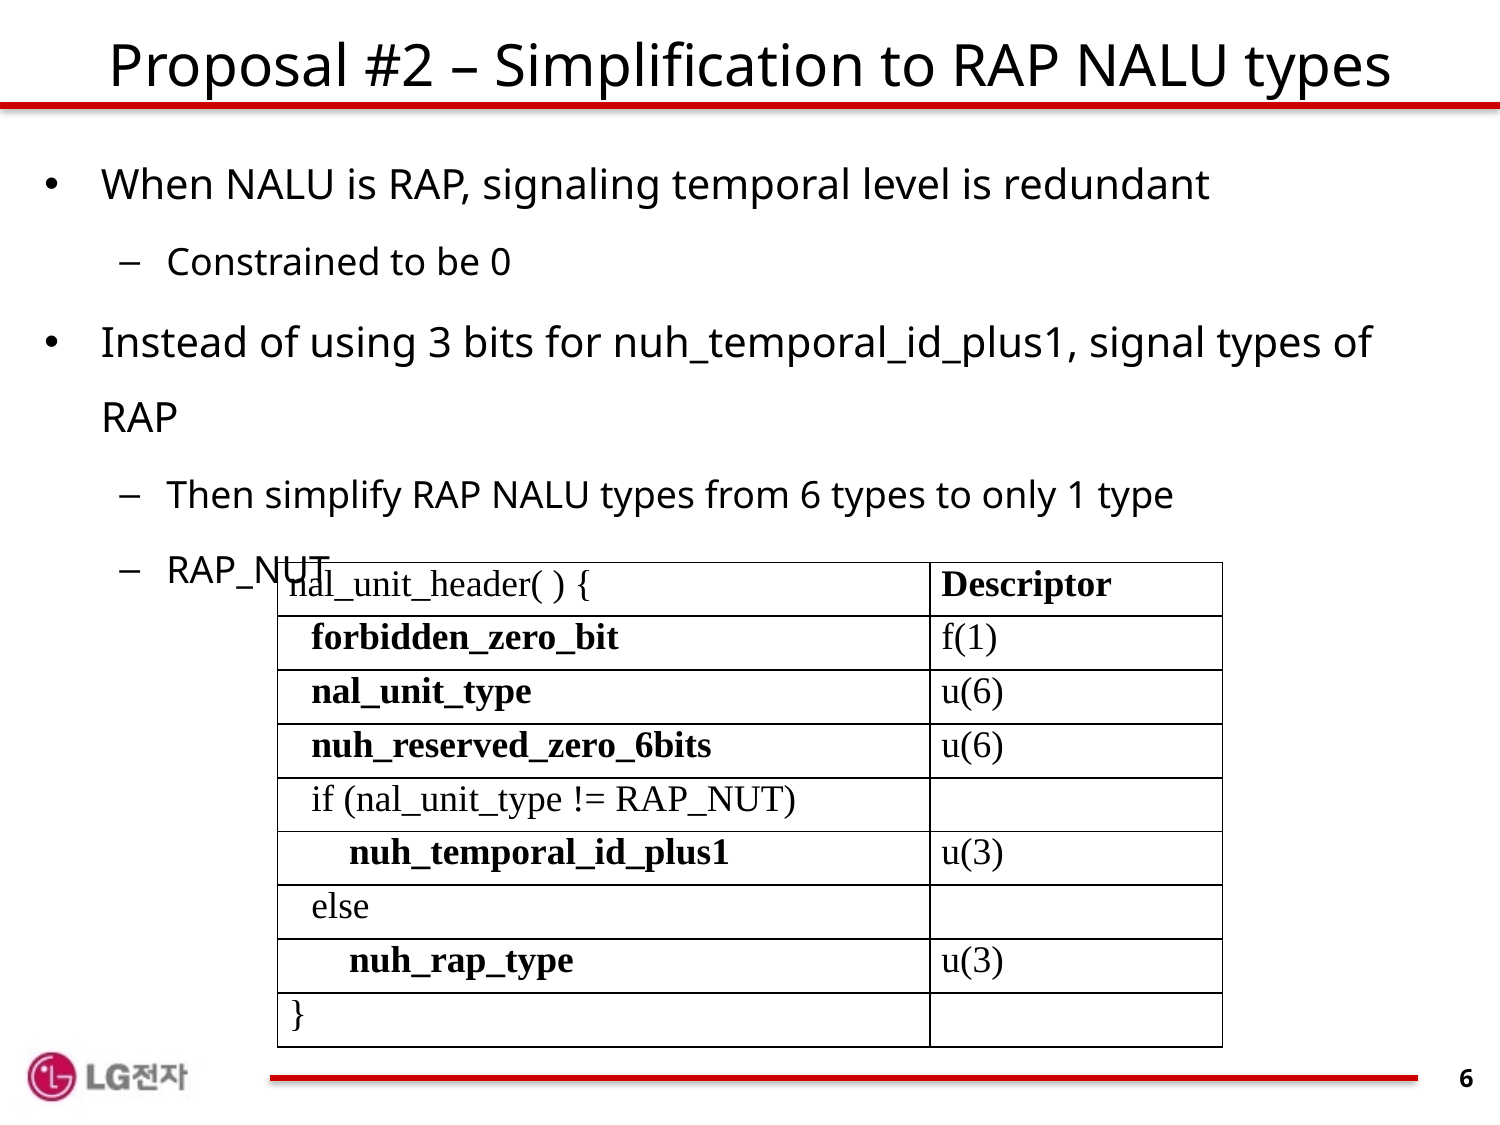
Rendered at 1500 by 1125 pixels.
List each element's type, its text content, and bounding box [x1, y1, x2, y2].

table_cell } [278, 994, 929, 1046]
table_cell else [278, 886, 929, 938]
table_cell nuh_reserved_zero_6bits [278, 725, 929, 777]
table_cell [931, 994, 1222, 1046]
table_cell nal_unit_type [278, 671, 929, 723]
slide_number 6 [1417, 1054, 1489, 1114]
table_header Descriptor [931, 563, 1222, 615]
table_cell u(6) [931, 671, 1222, 723]
picture [0, 1037, 249, 1125]
table_cell [931, 886, 1222, 938]
table_cell u(3) [931, 940, 1222, 992]
list When NALU is RAP, signaling temporal level is redundant Constrained to be 0 Instead of using 3 bits for nuh_temporal_id_plus1, signal types of RAP Then simplify RAP NALU types from 6 types to only 1 type RAP_NUT [29, 125, 1471, 1059]
table_cell f(1) [931, 617, 1222, 669]
table_cell [931, 779, 1222, 831]
table_cell if (nal_unit_type != RAP_NUT) [278, 779, 929, 831]
table_cell u(3) [931, 832, 1222, 884]
table_cell u(6) [931, 725, 1222, 777]
table_cell nuh_temporal_id_plus1 [278, 832, 929, 884]
table_cell nuh_rap_type [278, 940, 929, 992]
title Proposal #2 – Simplification to RAP NALU types [93, 32, 1471, 94]
table_header nal_unit_header( ) { [278, 563, 929, 615]
table_cell forbidden_zero_bit [278, 617, 929, 669]
